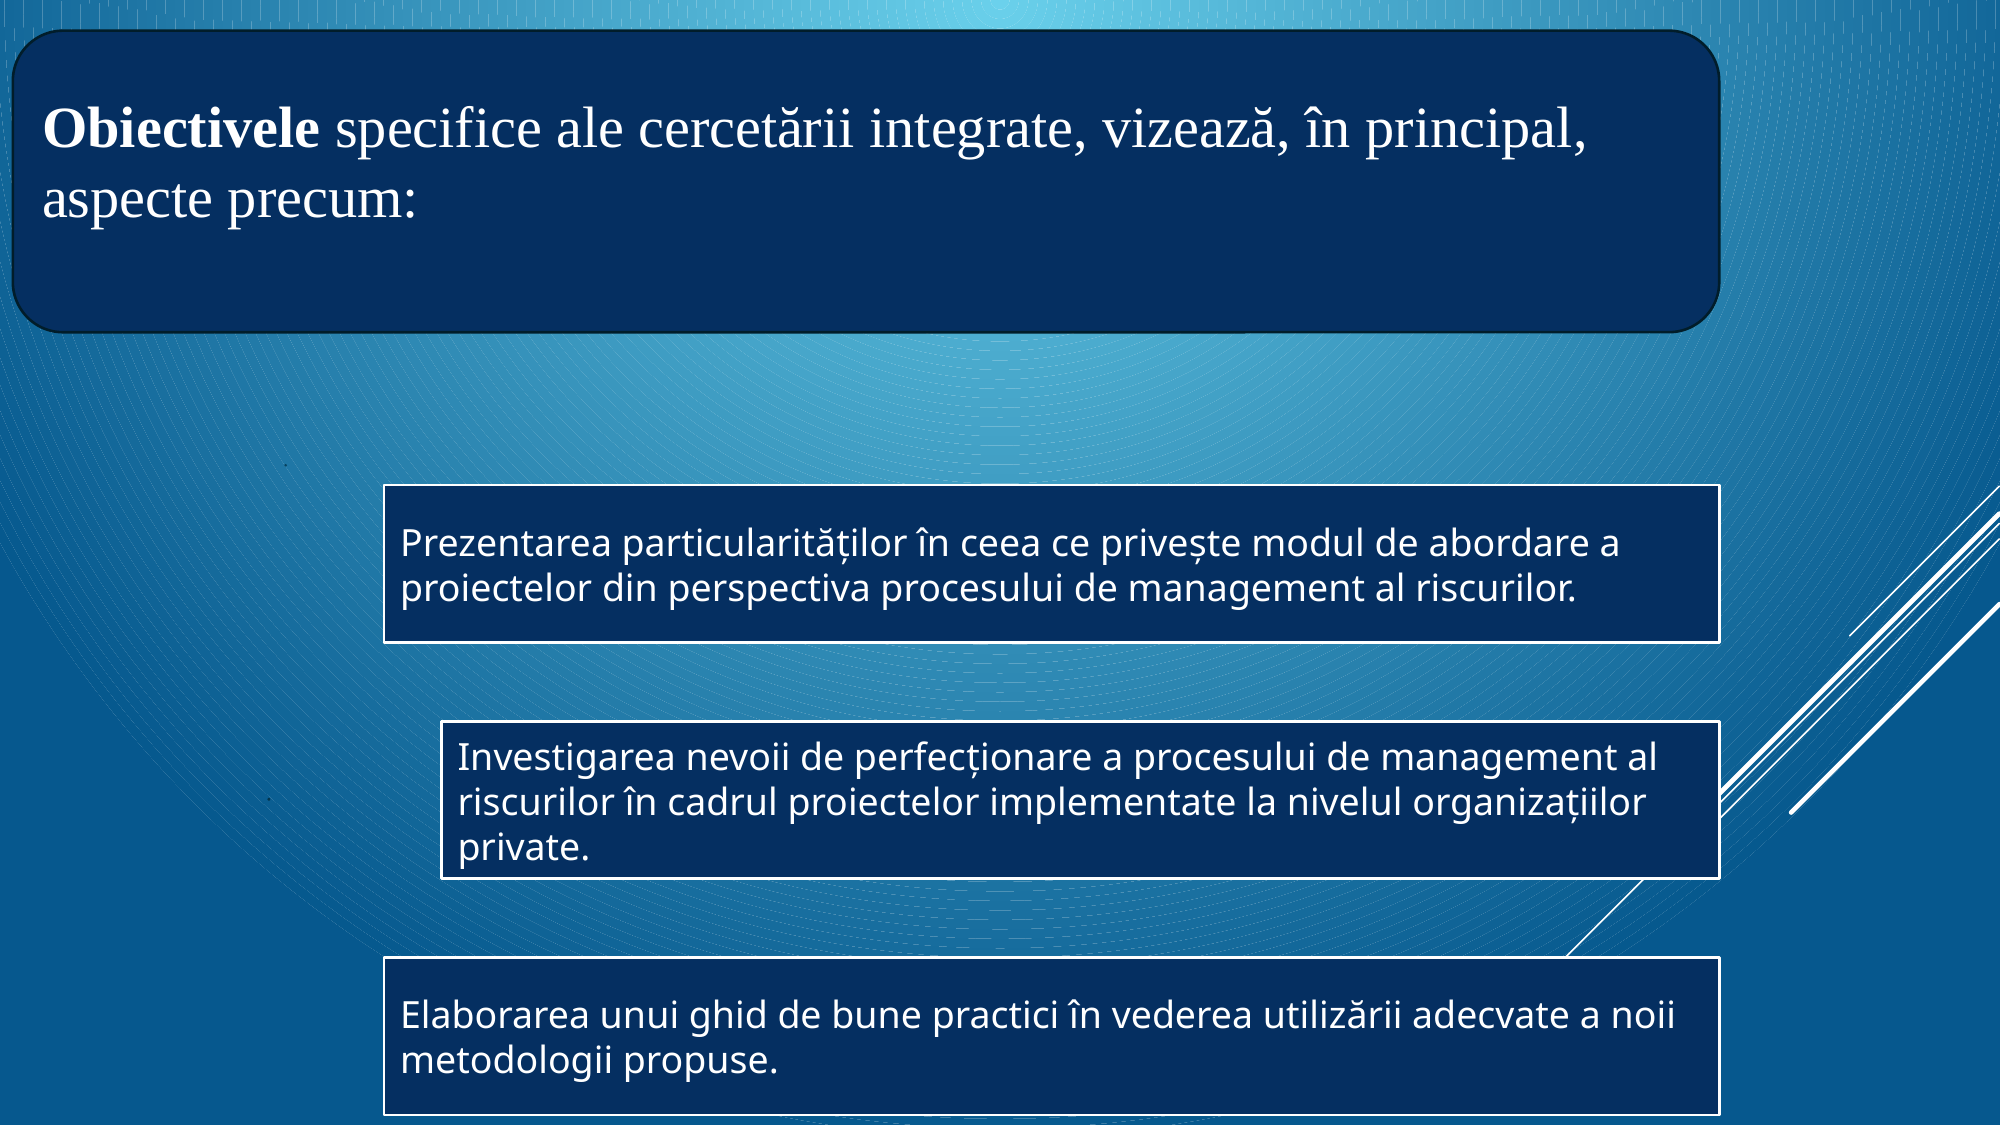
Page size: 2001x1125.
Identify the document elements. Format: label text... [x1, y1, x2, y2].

text_box Obiectivele specifice ale cercetării integrate, vizează, în principal, aspecte precum: [11, 29, 1721, 334]
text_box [263, 336, 1720, 1125]
